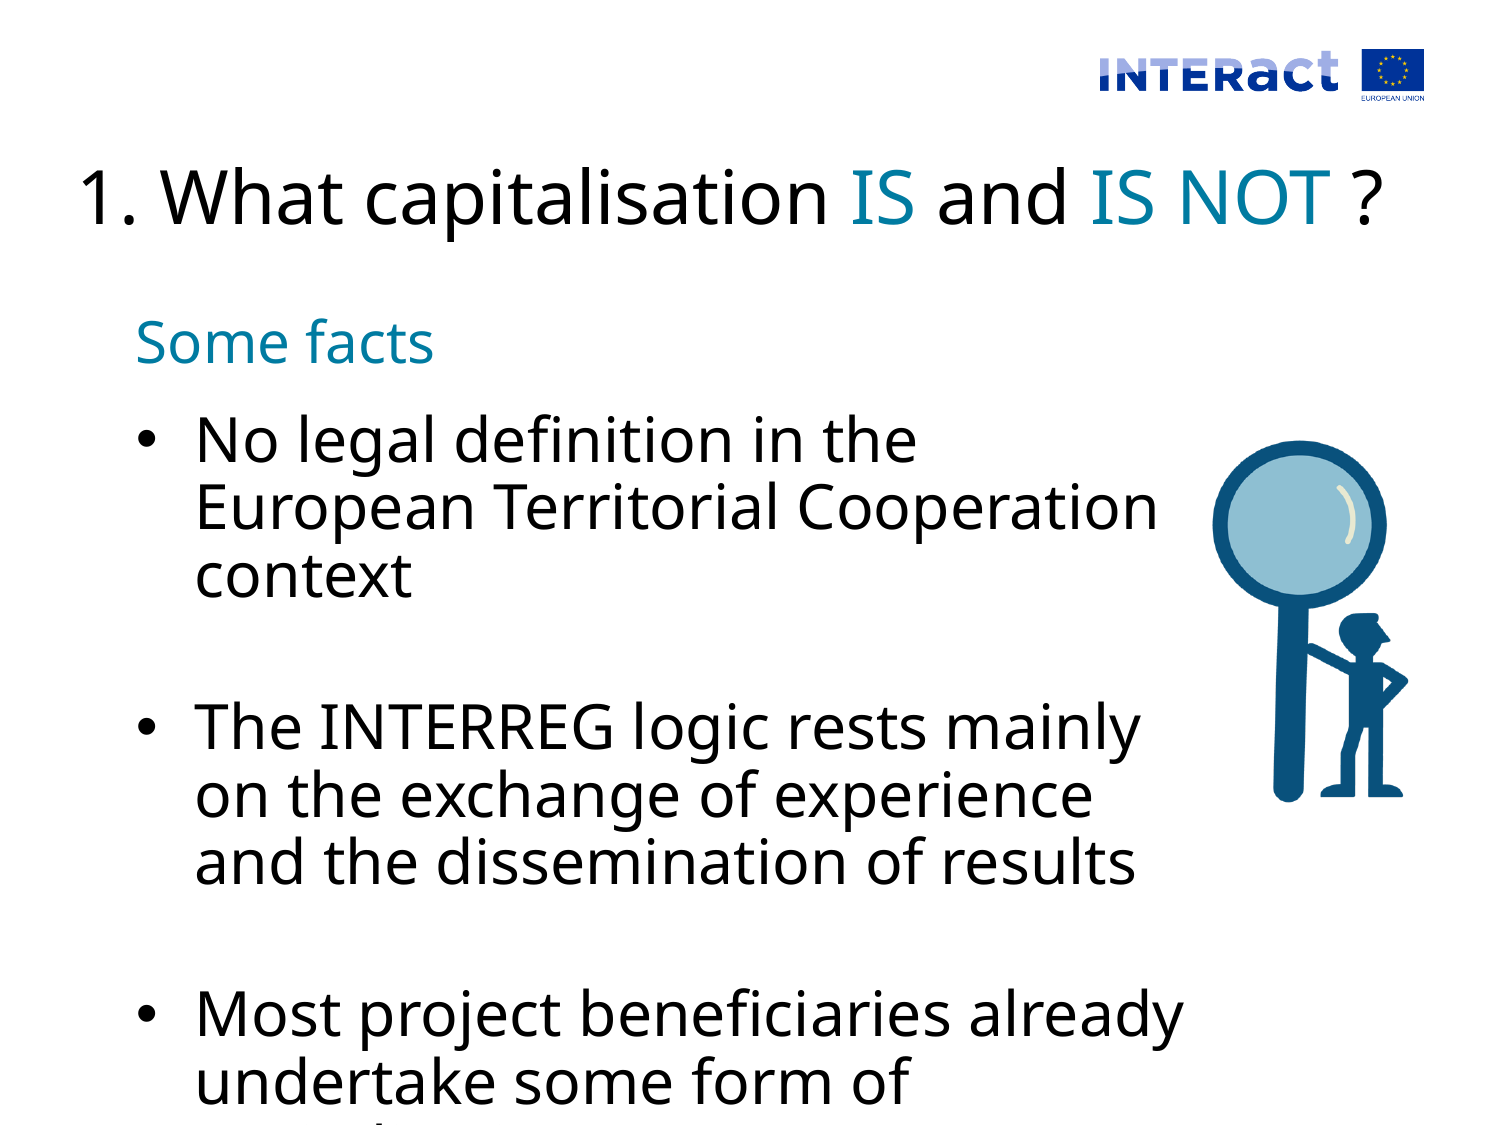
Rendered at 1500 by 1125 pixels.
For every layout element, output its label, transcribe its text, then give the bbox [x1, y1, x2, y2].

text_box 1. What capitalisation IS and IS NOT ? [76, 159, 1424, 241]
list Some facts No legal definition in the European Territorial Cooperation context The INTERREG logic rests mainly on the exchange of experience and the dissemination of results Most project beneficiaries already undertake some form of capitalisation [76, 309, 1212, 991]
picture [980, 363, 1500, 878]
picture [1100, 49, 1424, 101]
